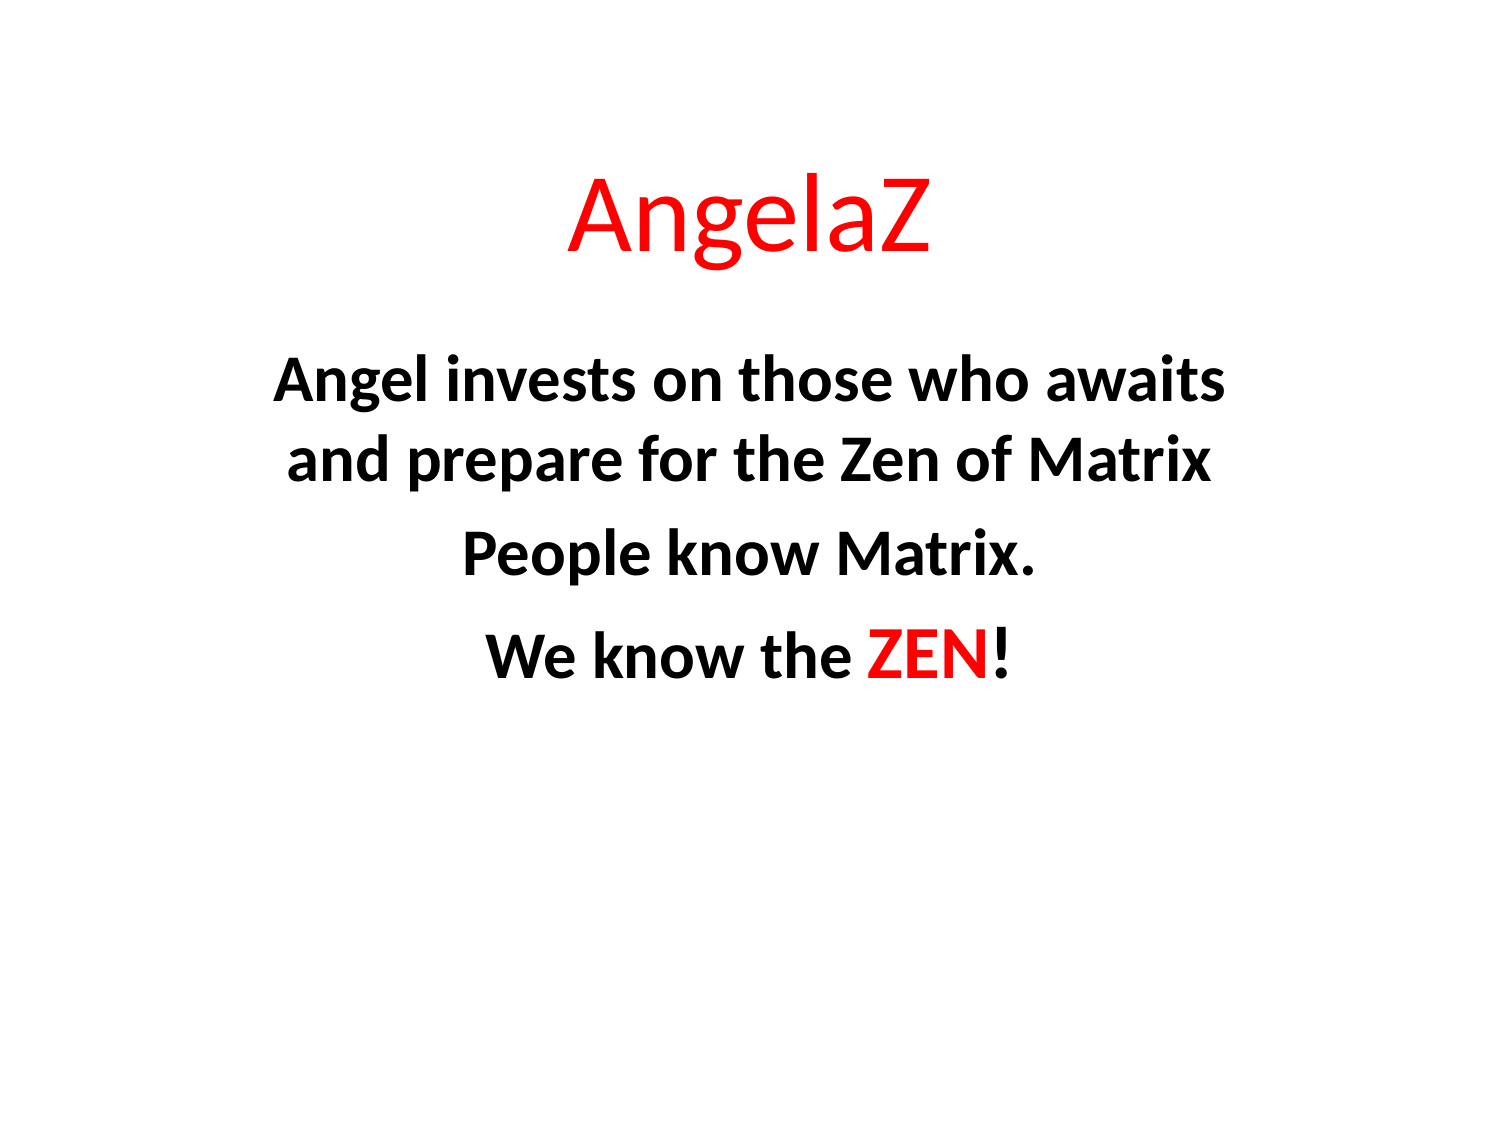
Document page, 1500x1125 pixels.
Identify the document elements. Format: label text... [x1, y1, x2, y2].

title AngelaZ [112, 86, 1388, 328]
subtitle Angel invests on those who awaits and prepare for the Zen of Matrix People know Matrix. We know the ZEN! [225, 327, 1275, 925]
